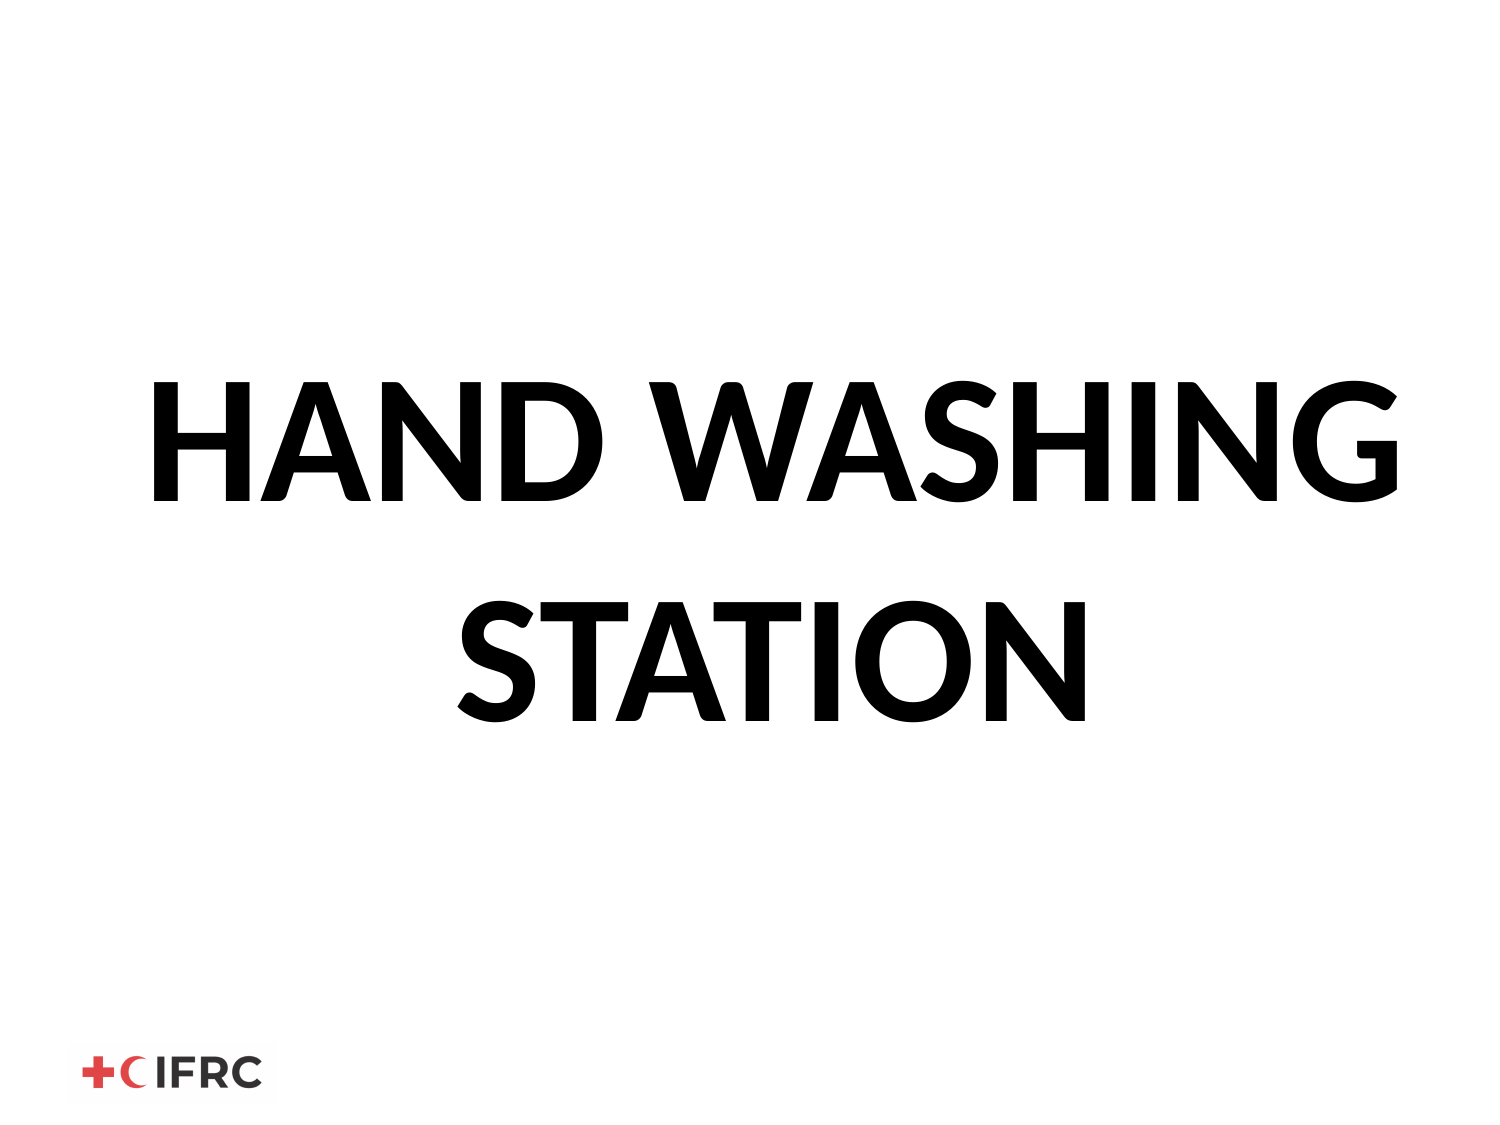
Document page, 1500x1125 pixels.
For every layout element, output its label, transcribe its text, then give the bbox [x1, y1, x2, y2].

picture [68, 1042, 277, 1103]
title HAND WASHING STATION [100, 444, 1451, 632]
